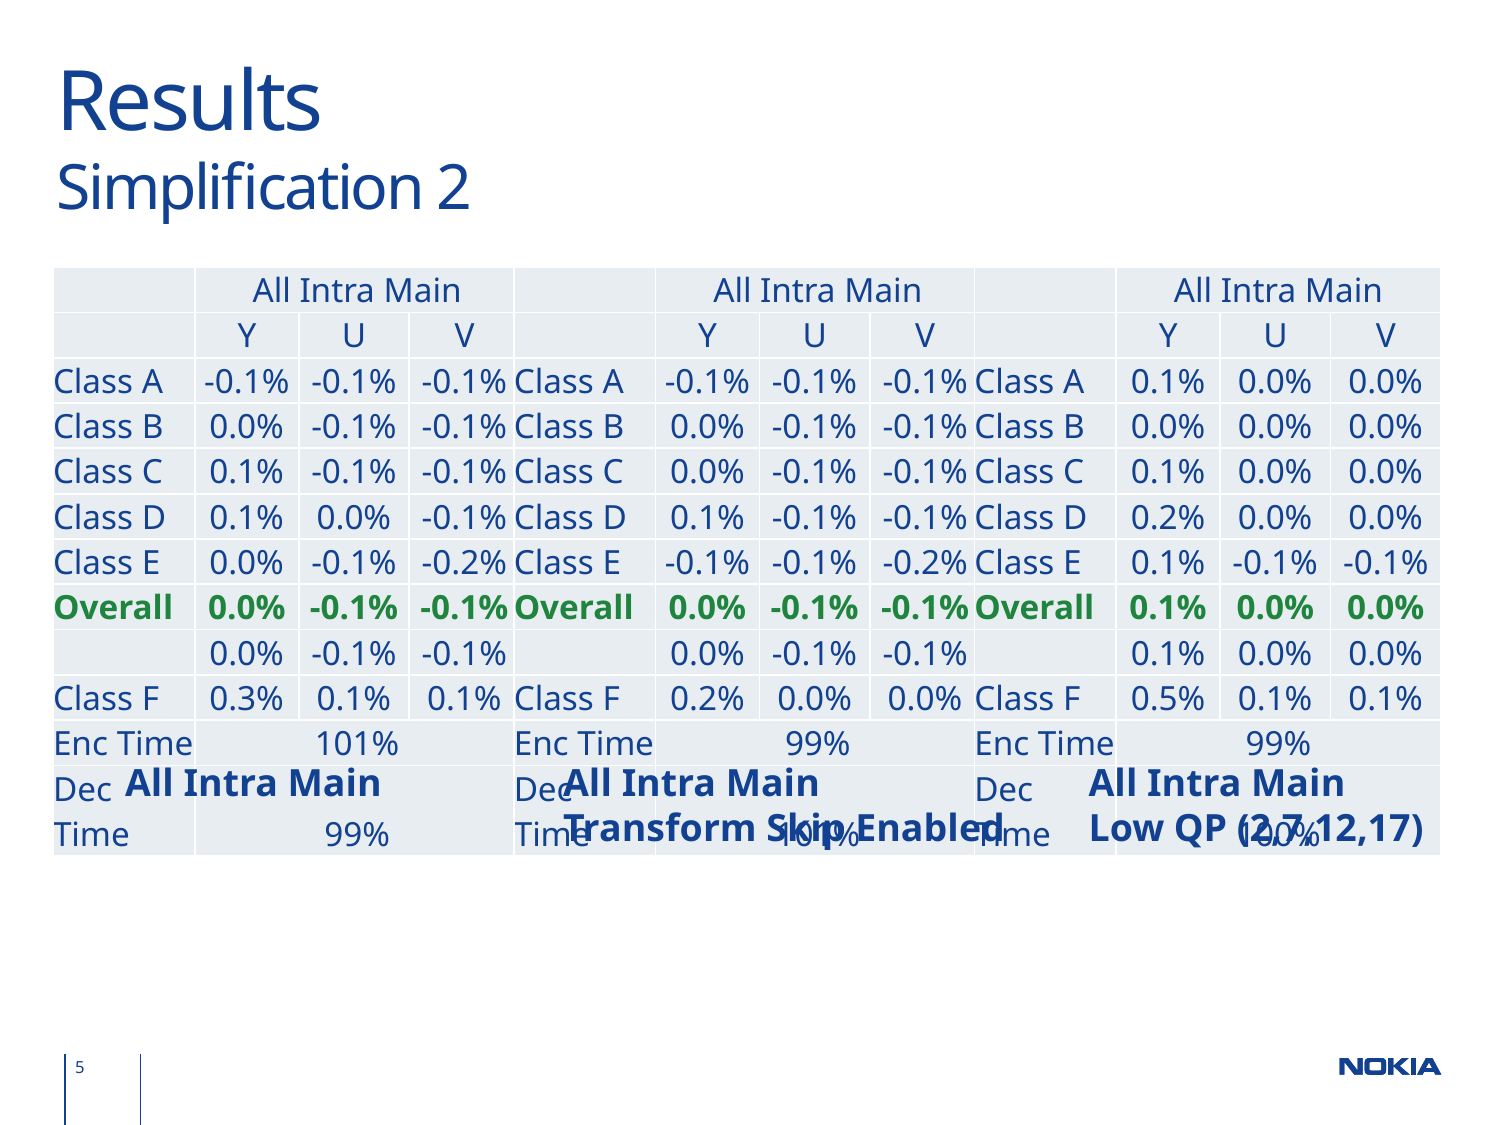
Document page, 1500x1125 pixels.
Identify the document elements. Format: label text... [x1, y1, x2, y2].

table_cell -0.1% [871, 449, 974, 493]
table_cell U [1221, 313, 1330, 357]
table_cell Class E [975, 540, 1115, 583]
table_cell 0.0% [300, 495, 408, 538]
table_cell -0.1% [760, 359, 869, 402]
table_cell -0.1% [760, 540, 869, 583]
table_cell -0.1% [410, 359, 513, 402]
table_cell V [871, 313, 974, 357]
table_cell [975, 630, 1115, 674]
table_cell -0.1% [871, 585, 974, 629]
table_cell 99% [656, 721, 974, 751]
table_cell 0.1% [656, 495, 759, 538]
table_cell 0.0% [1221, 585, 1330, 629]
table_cell 0.0% [656, 585, 759, 629]
table_header [54, 268, 194, 312]
table_cell 0.0% [760, 676, 869, 719]
table_cell 99% [196, 766, 513, 855]
table_cell 0.3% [196, 676, 298, 719]
table_cell U [300, 313, 408, 357]
table_cell Enc Time [54, 721, 194, 765]
table_cell -0.1% [871, 495, 974, 538]
table_cell 0.1% [1331, 676, 1440, 719]
table_header All Intra Main [196, 268, 513, 312]
table_cell Class F [54, 676, 194, 719]
table_cell 0.1% [1117, 449, 1219, 493]
table_cell 0.0% [1331, 495, 1440, 538]
title Results Simplification 2 [56, 47, 1433, 224]
table_cell 0.1% [1117, 359, 1219, 402]
table_cell 0.2% [656, 676, 759, 719]
table_cell Class A [975, 359, 1115, 402]
table_cell Y [656, 313, 759, 357]
table_cell -0.1% [410, 585, 513, 629]
table_cell 101% [196, 721, 513, 765]
table_cell [54, 630, 194, 674]
table_cell 0.0% [1331, 585, 1440, 629]
table_cell 0.0% [1117, 404, 1219, 447]
table_cell Enc Time [515, 721, 655, 765]
table_cell Class F [515, 676, 655, 719]
table_cell 0.0% [1221, 449, 1330, 493]
table_cell 0.5% [1117, 676, 1219, 719]
table_cell -0.1% [656, 540, 759, 583]
table_cell -0.1% [300, 630, 408, 674]
table_cell -0.1% [760, 404, 869, 447]
table_cell Enc Time [975, 721, 1115, 765]
table_cell -0.1% [300, 540, 408, 583]
table_cell Overall [54, 585, 194, 629]
table_header [975, 268, 1115, 312]
table_cell [975, 313, 1115, 357]
table_cell 0.0% [1221, 359, 1330, 402]
table_cell Dec Time [1021, 766, 1073, 855]
table_cell 0.0% [196, 585, 298, 629]
table_cell 0.1% [196, 495, 298, 538]
table_cell -0.1% [760, 585, 869, 629]
table_cell U [760, 313, 869, 357]
table_cell 0.0% [196, 404, 298, 447]
table_cell Class E [515, 540, 655, 583]
table_cell 0.0% [1331, 359, 1440, 402]
table_cell -0.1% [871, 404, 974, 447]
table_cell 0.0% [1331, 449, 1440, 493]
table_cell 0.1% [300, 676, 408, 719]
table_cell -0.1% [300, 449, 408, 493]
table_cell 0.1% [1117, 540, 1219, 583]
table_cell -0.1% [1221, 540, 1330, 583]
text_box All Intra Main Transform Skip Enabled [548, 751, 1021, 857]
table_cell -0.1% [760, 630, 869, 674]
table_cell 0.1% [410, 676, 513, 719]
table_cell -0.1% [300, 359, 408, 402]
table_cell -0.1% [760, 449, 869, 493]
table_cell -0.1% [656, 359, 759, 402]
table_cell -0.2% [410, 540, 513, 583]
table_header All Intra Main [656, 268, 974, 312]
table_header All Intra Main [1117, 268, 1440, 312]
table_cell 0.1% [1221, 676, 1330, 719]
table_cell Class D [515, 495, 655, 538]
table_cell -0.1% [300, 585, 408, 629]
table_cell -0.2% [871, 540, 974, 583]
table_cell 0.0% [656, 630, 759, 674]
table_cell Y [1117, 313, 1219, 357]
table_cell -0.1% [760, 495, 869, 538]
table_cell -0.1% [1331, 540, 1440, 583]
table_cell -0.1% [410, 495, 513, 538]
table_cell 0.0% [1221, 495, 1330, 538]
table_cell 0.0% [196, 630, 298, 674]
table_cell Class B [975, 404, 1115, 447]
table_cell Class B [54, 404, 194, 447]
table_cell Class A [54, 359, 194, 402]
table_cell Overall [515, 585, 655, 629]
table_cell -0.1% [410, 630, 513, 674]
table_cell -0.1% [196, 359, 298, 402]
text_box All Intra Main [110, 751, 397, 812]
table_cell V [410, 313, 513, 357]
table_cell -0.1% [871, 630, 974, 674]
table_cell 0.2% [1117, 495, 1219, 538]
table_cell V [1331, 313, 1440, 357]
table_cell 0.1% [1117, 585, 1219, 629]
table_cell [515, 313, 655, 357]
table_cell [54, 313, 194, 357]
table_cell Overall [975, 585, 1115, 629]
table_cell 0.0% [871, 676, 974, 719]
table_cell 0.0% [196, 540, 298, 583]
table_cell -0.1% [410, 404, 513, 447]
table_cell [515, 630, 655, 674]
table_cell 0.1% [1117, 630, 1219, 674]
table_cell 0.0% [1331, 630, 1440, 674]
table_cell Class C [54, 449, 194, 493]
table_cell 0.0% [656, 404, 759, 447]
table_cell 0.1% [196, 449, 298, 493]
table_cell 0.0% [1331, 404, 1440, 447]
table_cell -0.1% [871, 359, 974, 402]
table_header [515, 268, 655, 312]
table_cell Class D [54, 495, 194, 538]
text_box All Intra Main Low QP (2,7,12,17) [1073, 751, 1439, 857]
table_cell Class C [975, 449, 1115, 493]
table_cell Dec Time [54, 766, 194, 855]
table_cell 0.0% [1221, 630, 1330, 674]
slide_number 5 [75, 1057, 124, 1079]
table_cell Class A [515, 359, 655, 402]
table_cell Y [196, 313, 298, 357]
table_cell Class F [975, 676, 1115, 719]
table_cell -0.1% [300, 404, 408, 447]
table_cell Class C [515, 449, 655, 493]
table_cell Class B [515, 404, 655, 447]
table_cell Dec Time [515, 766, 548, 855]
table_cell -0.1% [410, 449, 513, 493]
table_cell 99% [1117, 721, 1440, 765]
table_cell 0.0% [656, 449, 759, 493]
table_cell Class D [975, 495, 1115, 538]
table_cell Class E [54, 540, 194, 583]
table_cell 0.0% [1221, 404, 1330, 447]
